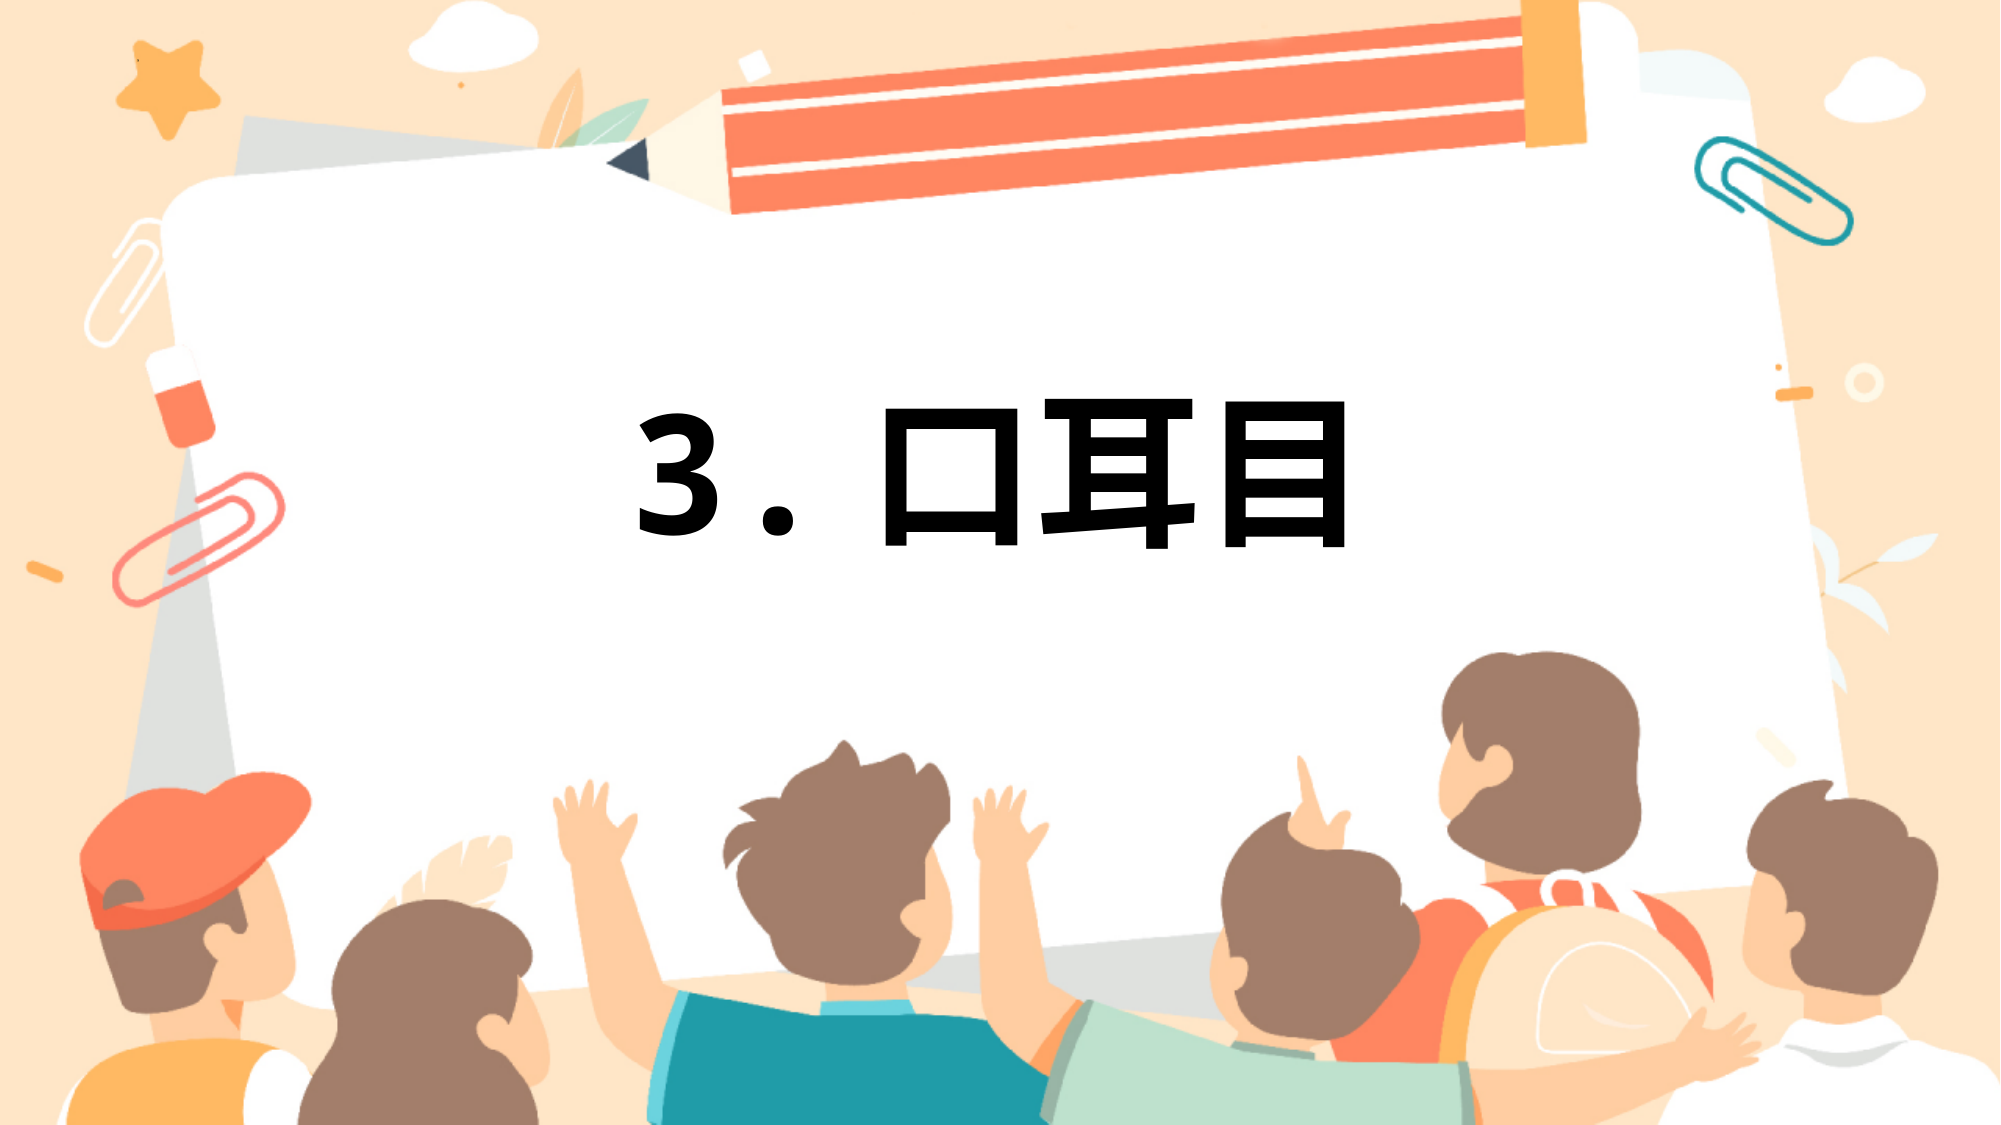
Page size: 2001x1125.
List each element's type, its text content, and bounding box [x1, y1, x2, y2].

text_box 3.口耳目 [0, 360, 2000, 548]
picture [0, 0, 2001, 1125]
